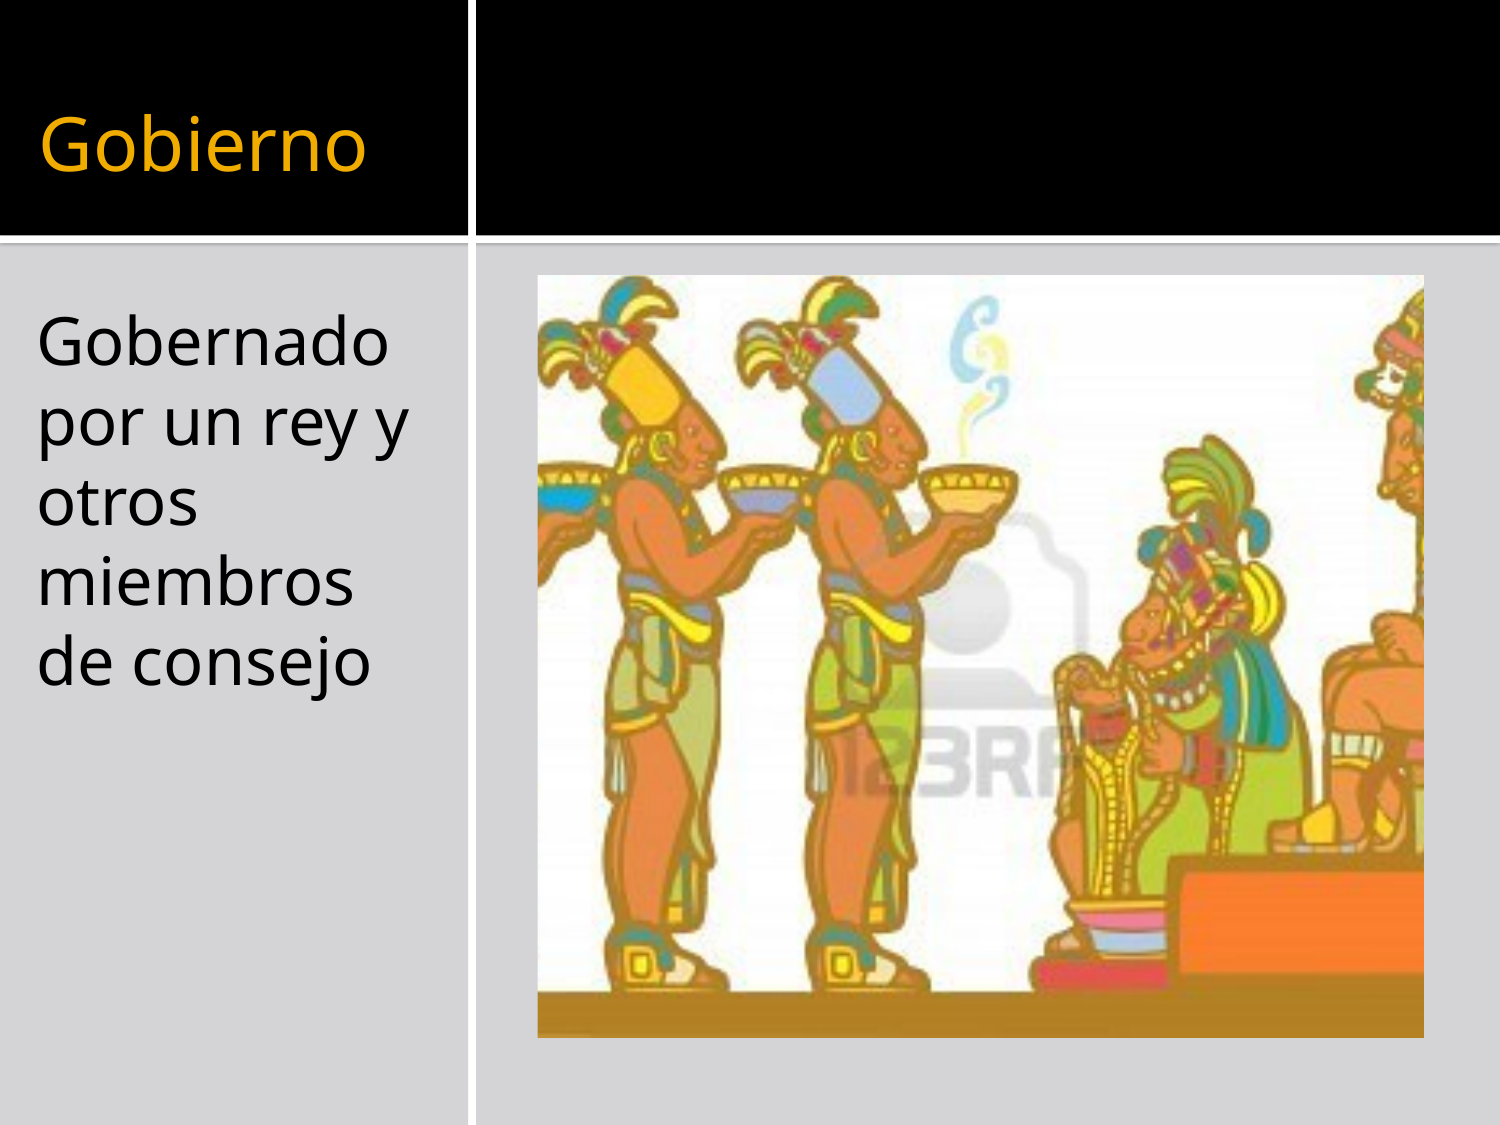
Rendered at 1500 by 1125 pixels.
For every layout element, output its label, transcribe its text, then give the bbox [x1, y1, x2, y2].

picture [537, 274, 1424, 1038]
title Gobierno [26, 25, 442, 186]
list Gobernado por un rey y otros miembros de consejo [26, 283, 432, 1034]
